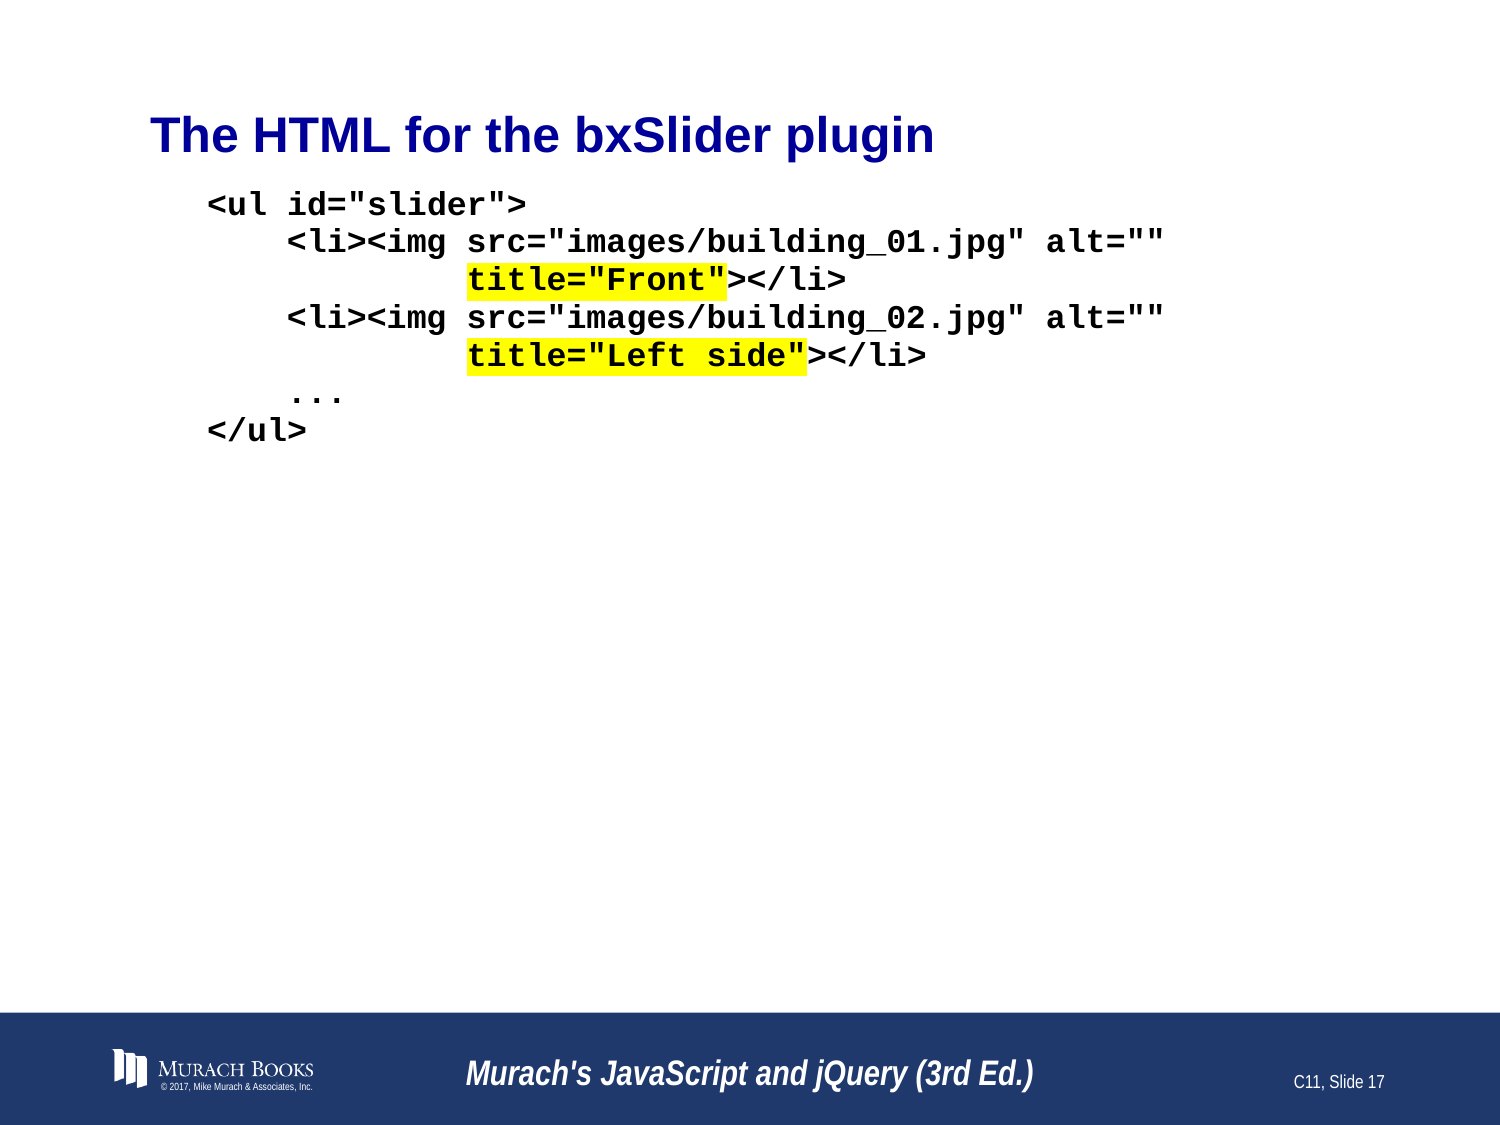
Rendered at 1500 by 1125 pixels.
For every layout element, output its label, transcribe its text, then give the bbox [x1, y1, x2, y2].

title The HTML for the bxSlider plugin [150, 102, 1350, 164]
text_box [149, 187, 1350, 452]
slide_number C11, Slide 17 [1087, 1025, 1400, 1100]
footer © 2017, Mike Murach & Associates, Inc. [12, 1025, 463, 1100]
slide_number Murach's JavaScript and jQuery (3rd Ed.) [463, 1025, 1050, 1100]
